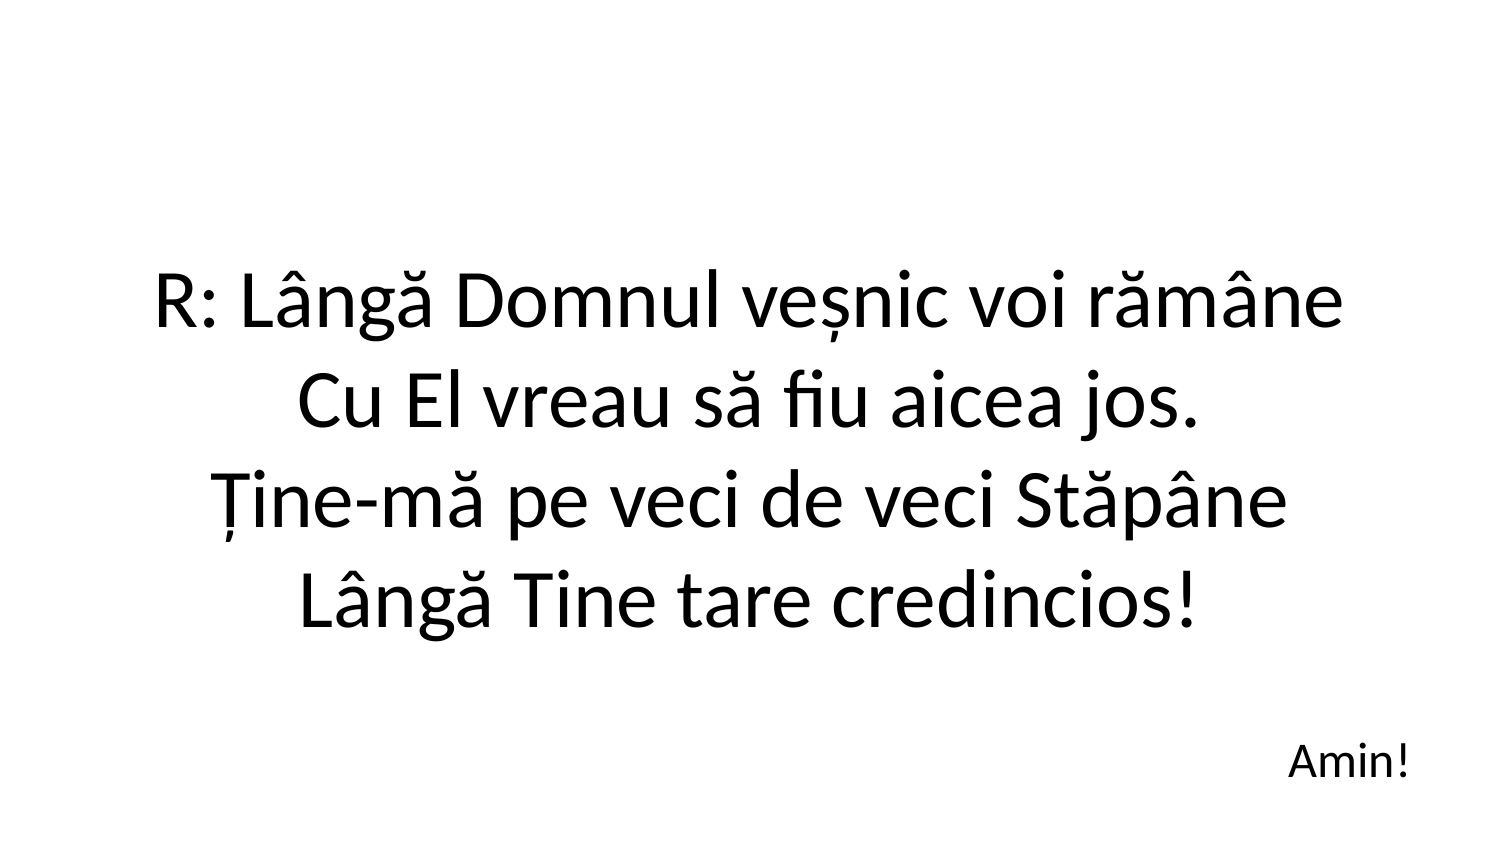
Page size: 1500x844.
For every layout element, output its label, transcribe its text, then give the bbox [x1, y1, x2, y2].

text_box Amin! [1273, 674, 1427, 795]
text_box R: Lângă Domnul veșnic voi rămâne Cu El vreau să fiu aicea jos. Ține-mă pe veci de veci Stăpâne Lângă Tine tare credincios! [138, 192, 1362, 652]
